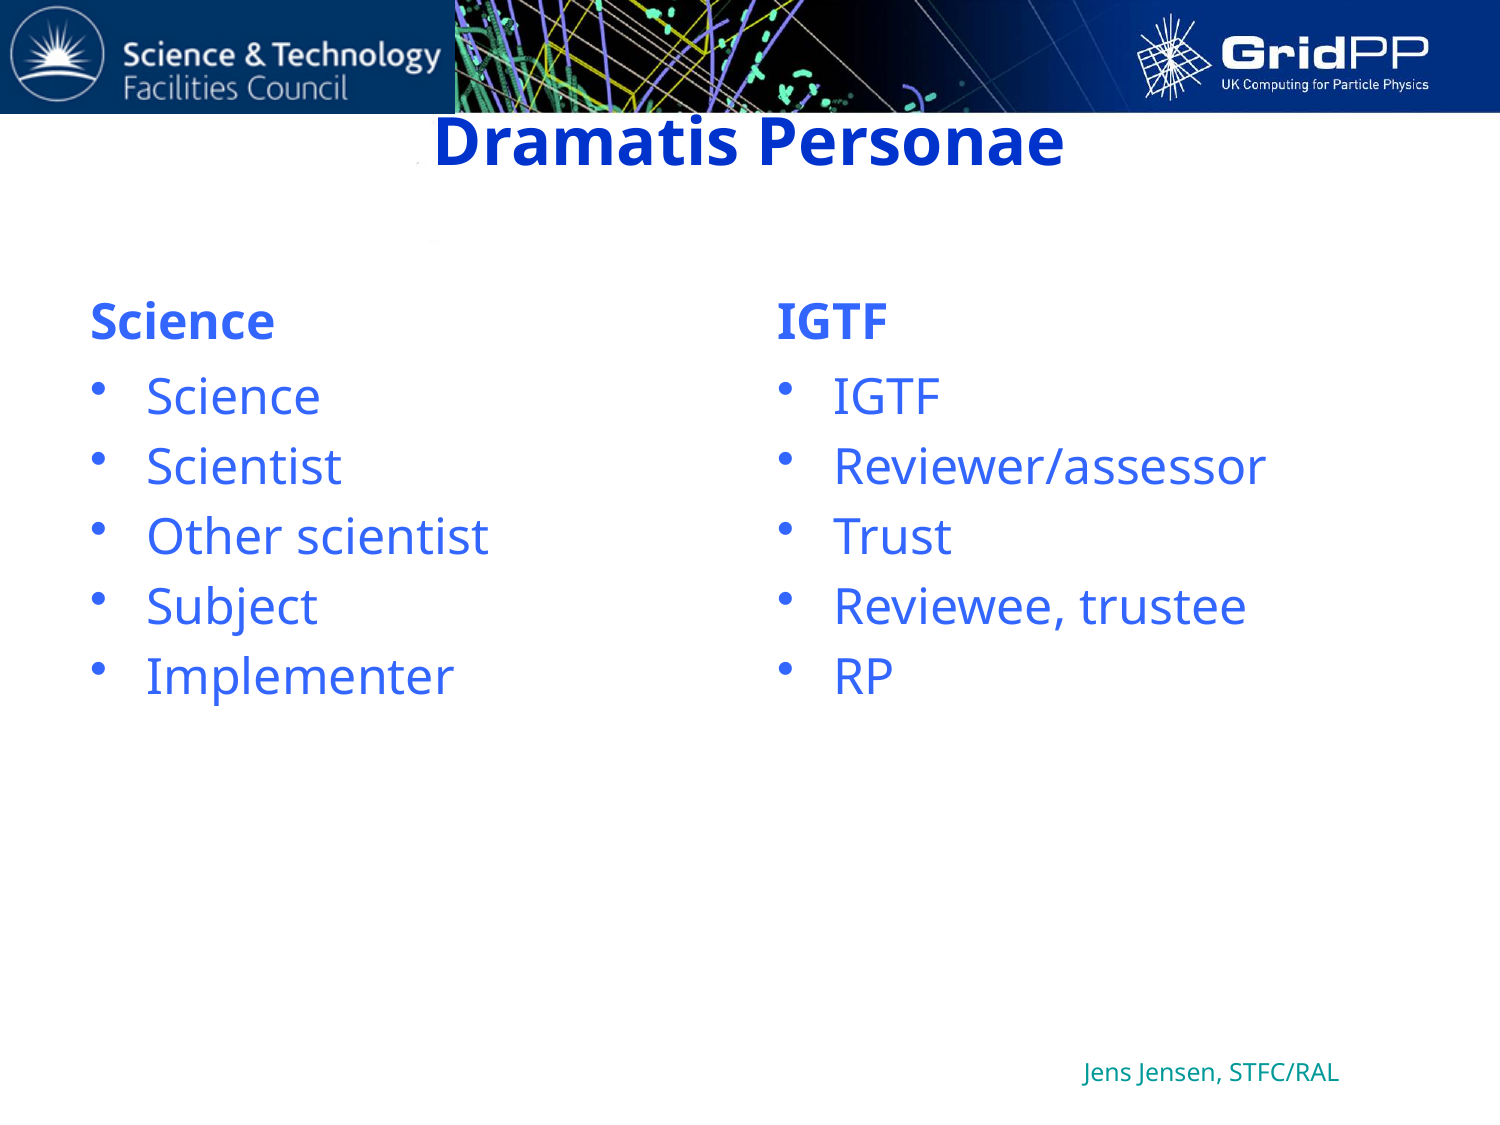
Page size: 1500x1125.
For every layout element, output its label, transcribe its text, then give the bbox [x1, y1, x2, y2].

title Dramatis Personae [74, 44, 1426, 233]
list IGTF Reviewer/assessor Trust Reviewee, trustee RP [761, 356, 1426, 1006]
list Science [74, 251, 738, 356]
list IGTF [761, 251, 1426, 356]
picture [0, 0, 1500, 1125]
list Science Scientist Other scientist Subject Implementer [74, 356, 738, 1006]
